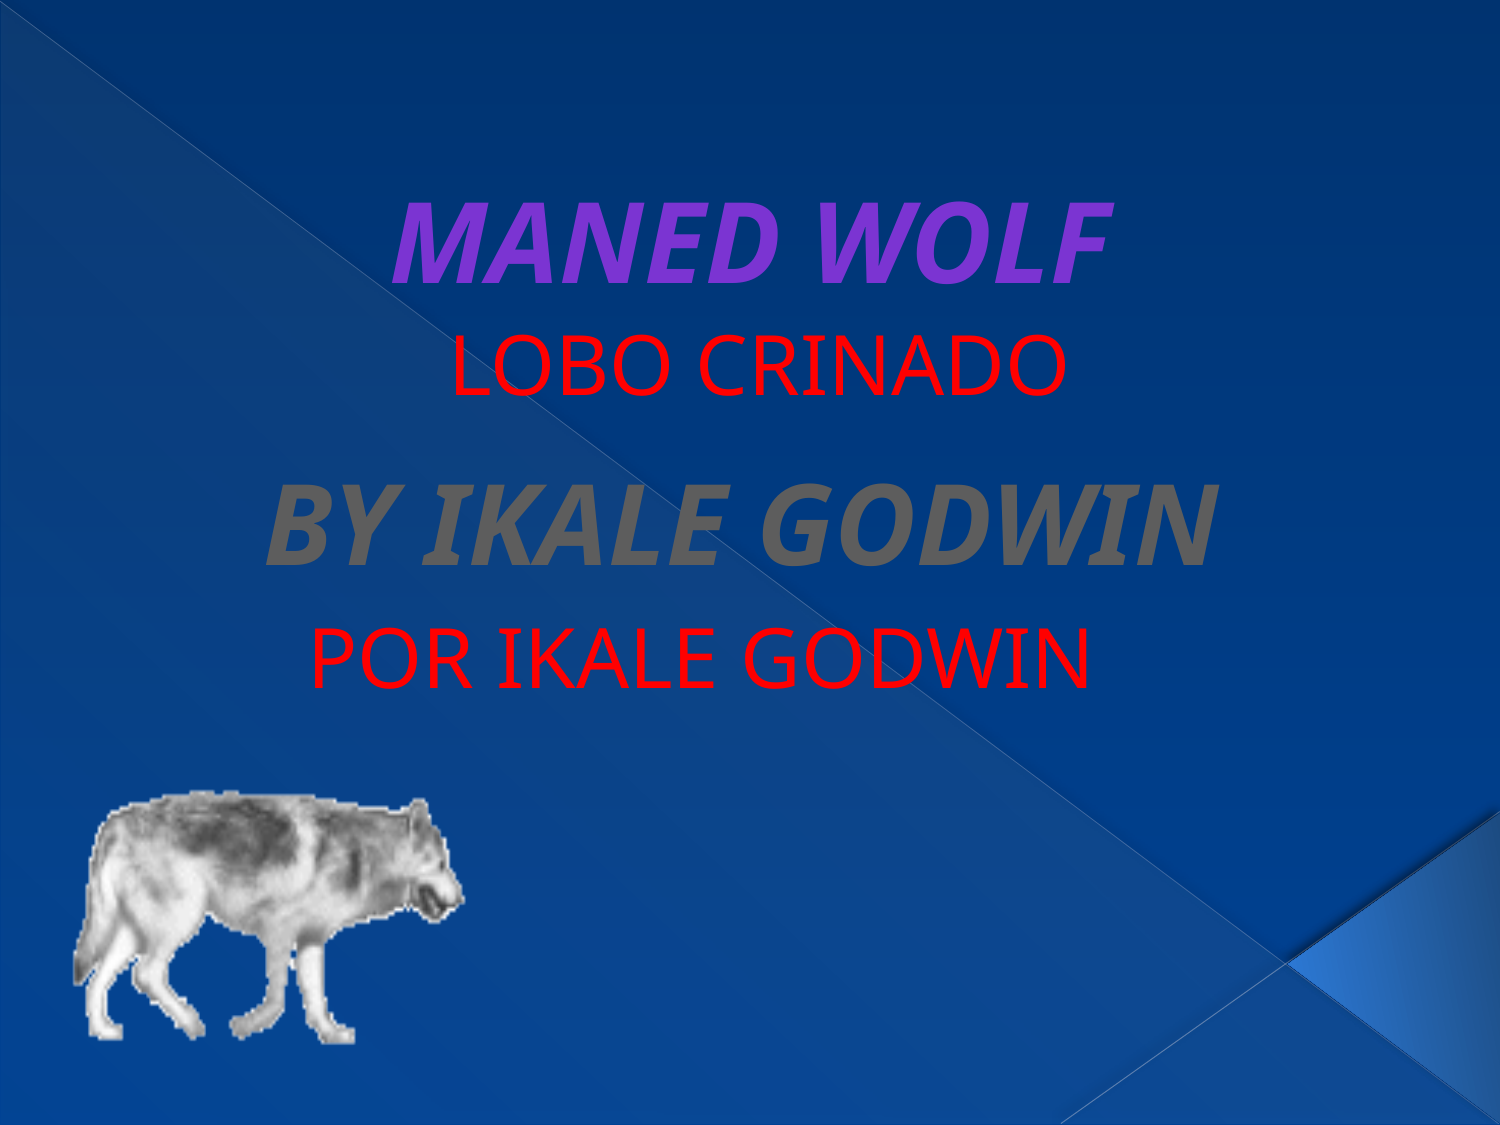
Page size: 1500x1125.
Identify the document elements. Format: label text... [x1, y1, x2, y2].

text_box LOBO CRINADO [433, 304, 1184, 420]
text_box MANED WOLF [374, 163, 1126, 314]
text_box POR IKALE GODWIN [292, 597, 1196, 713]
text_box BY IKALE GODWIN [247, 445, 1236, 596]
picture [34, 773, 481, 1049]
